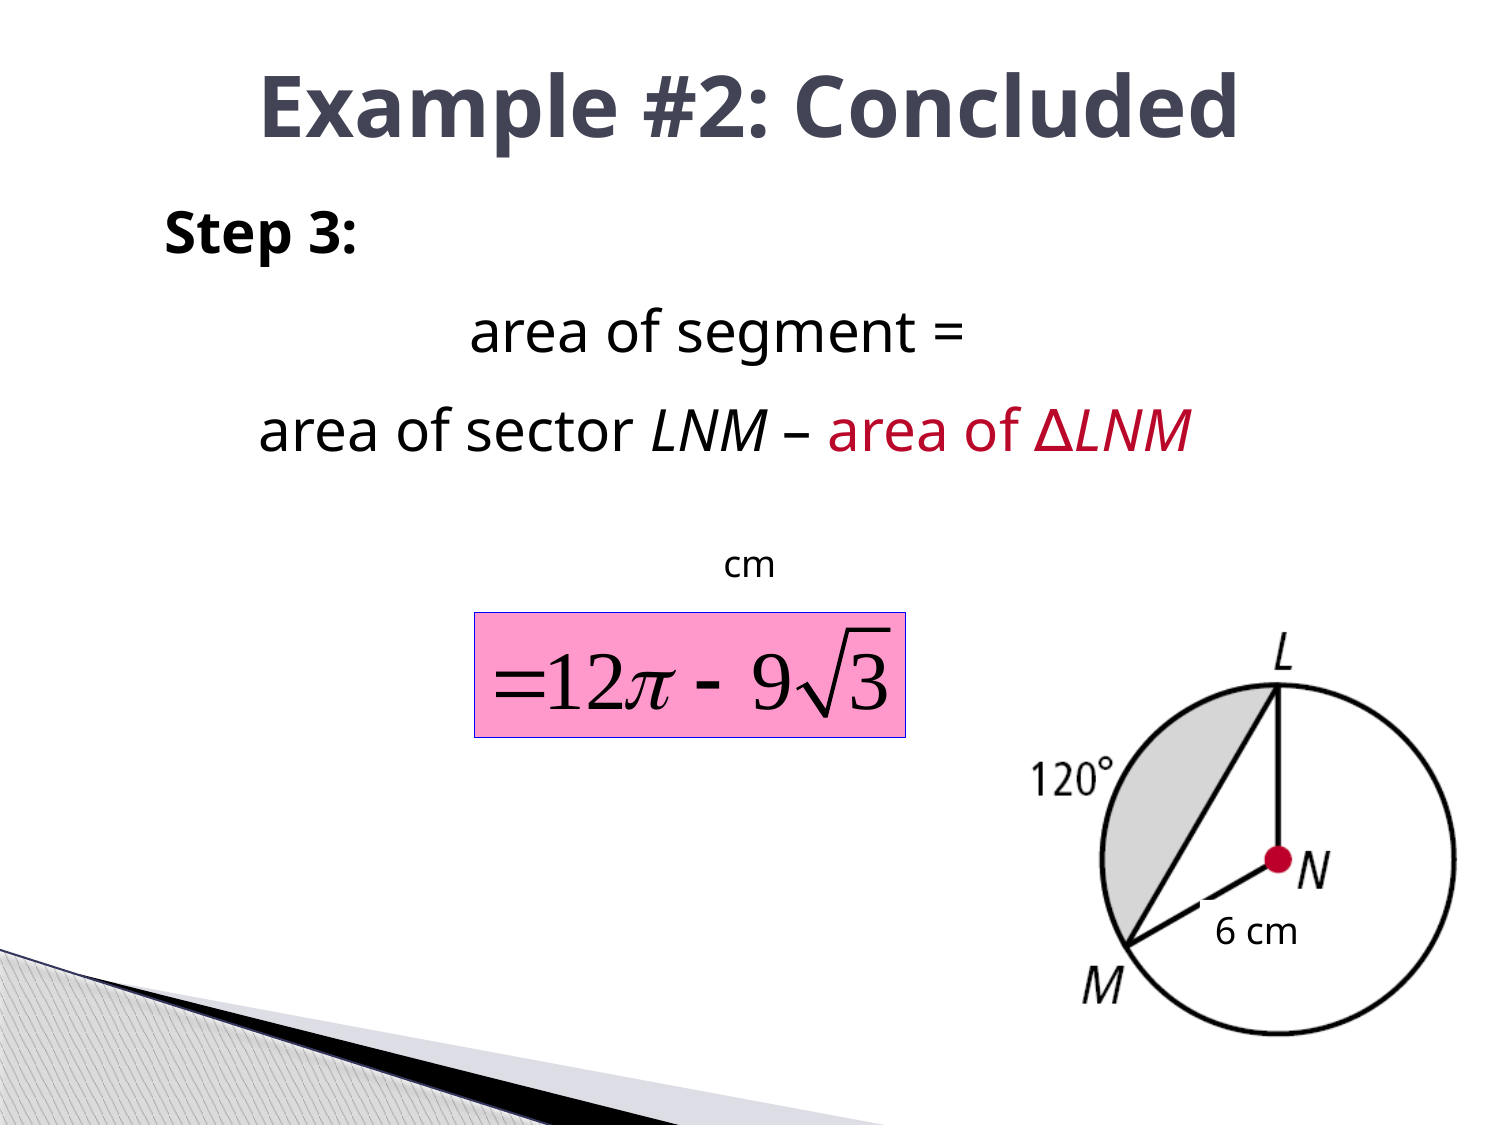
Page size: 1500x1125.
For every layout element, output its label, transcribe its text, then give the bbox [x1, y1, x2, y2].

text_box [474, 612, 906, 738]
text_box Step 3: area of segment = area of sector LNM – area of ∆LNM [0, 187, 1450, 471]
text_box Example #2: Concluded [74, 45, 1425, 233]
picture [987, 612, 1467, 1042]
text_box cm [708, 532, 792, 592]
